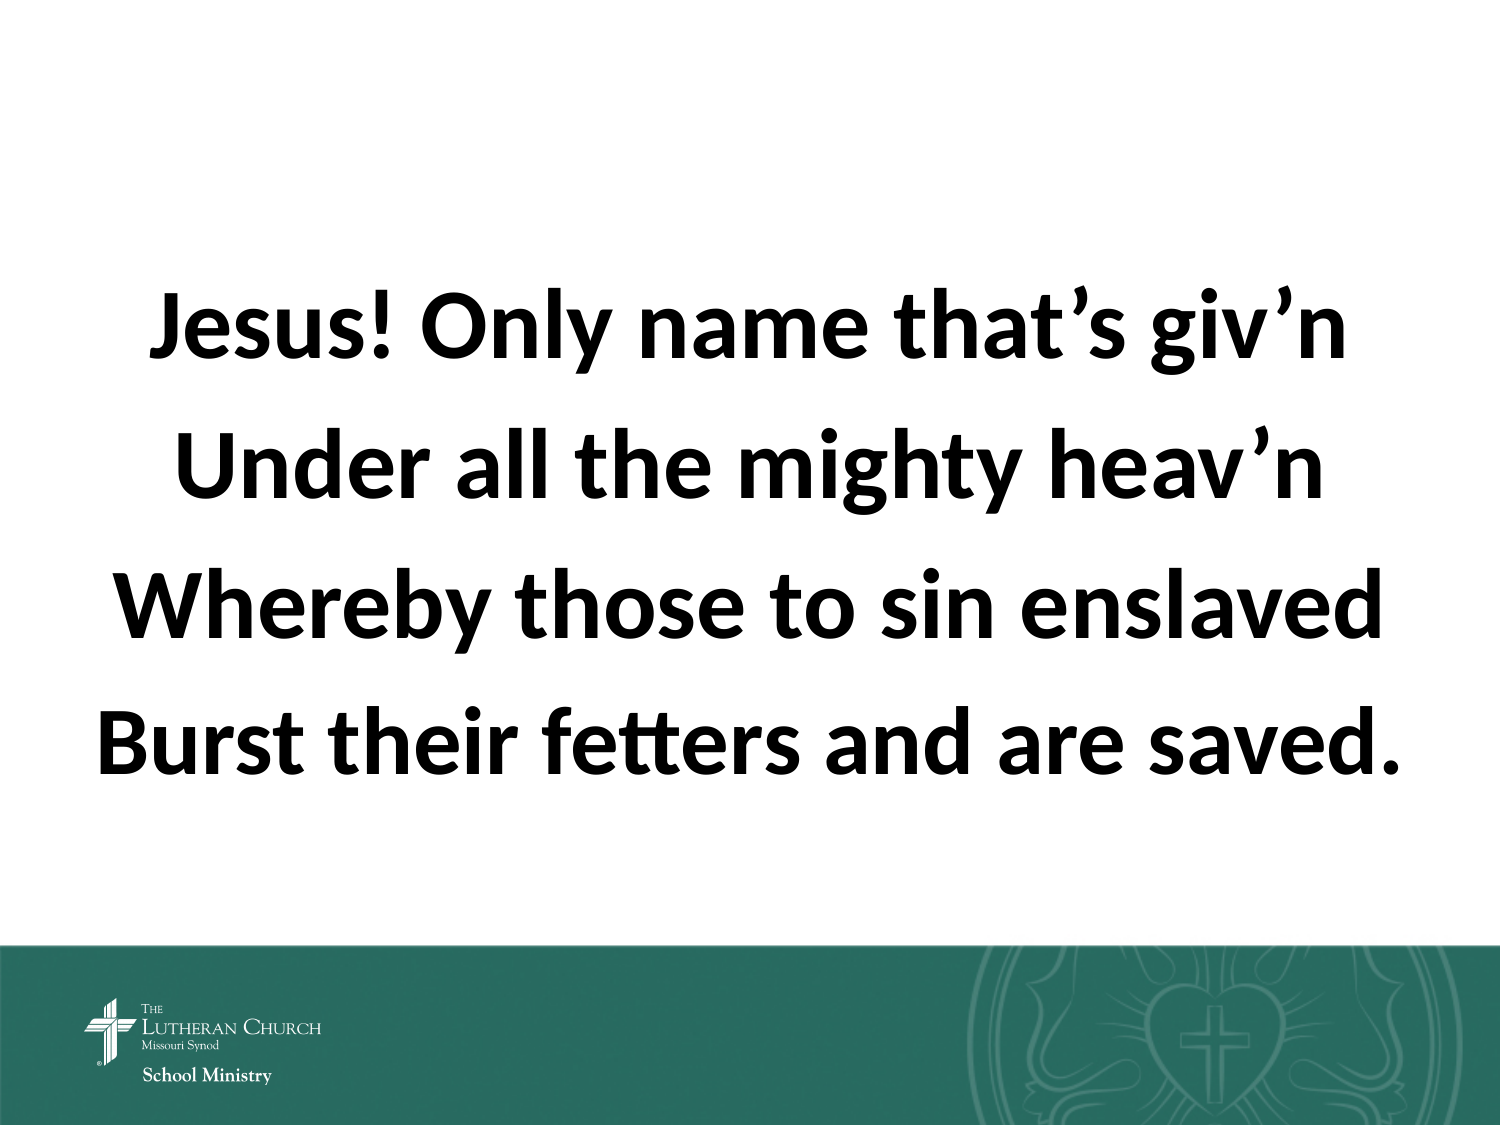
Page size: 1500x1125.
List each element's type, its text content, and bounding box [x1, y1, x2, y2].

picture [0, 0, 1500, 1125]
list Jesus! Only name that’s giv’n Under all the mighty heav’n Whereby those to sin enslaved Burst their fetters and are saved. [73, 111, 1428, 975]
